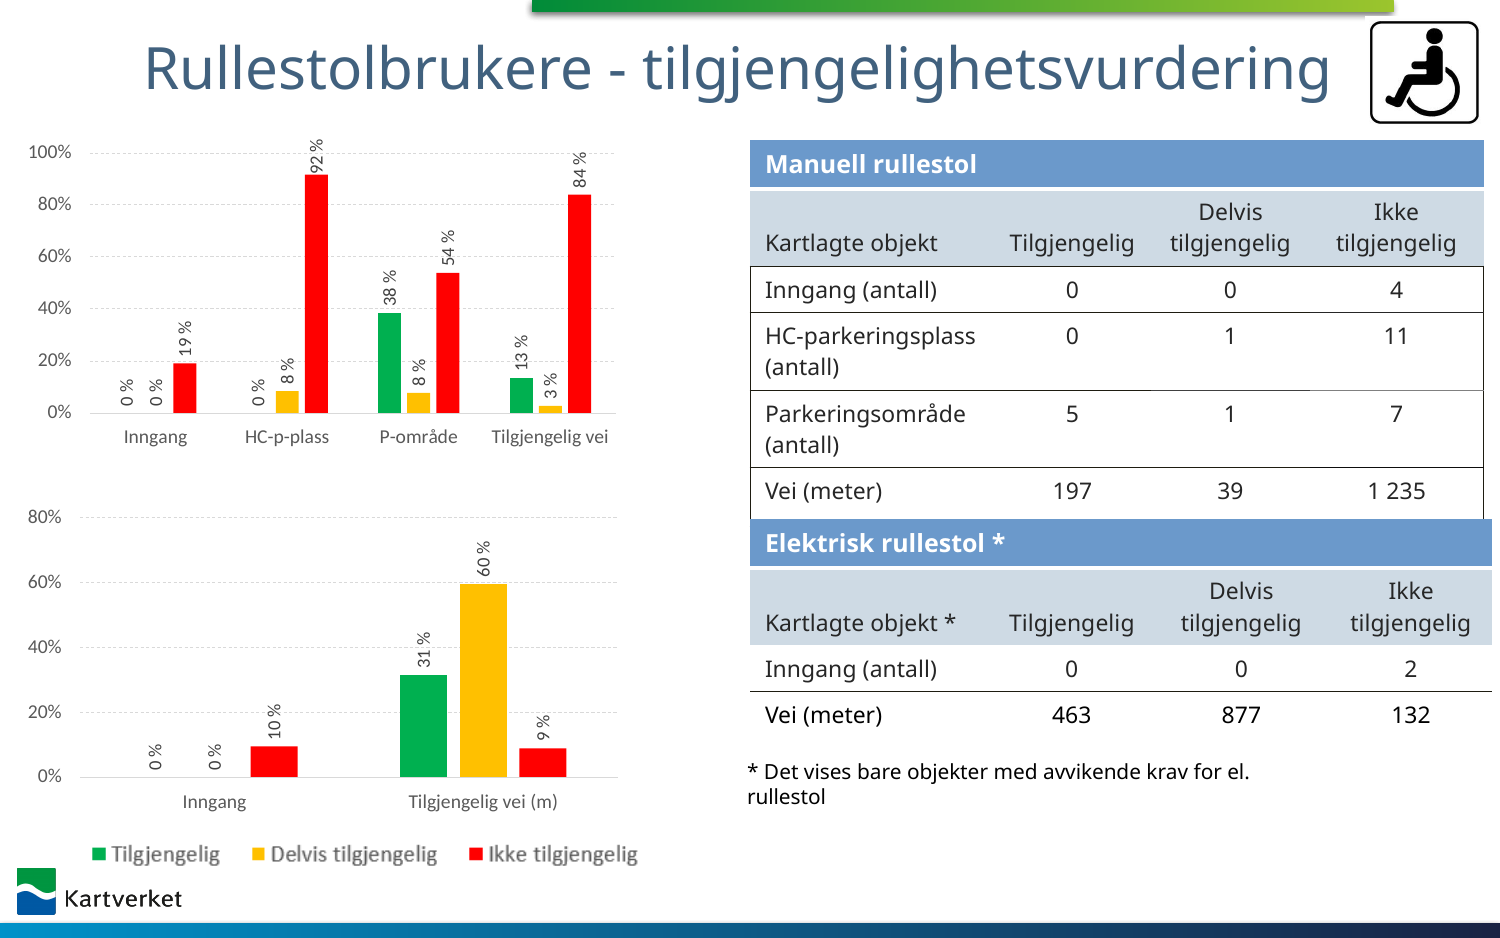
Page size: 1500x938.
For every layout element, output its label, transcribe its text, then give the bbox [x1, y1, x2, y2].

table_cell Vei (meter) [751, 468, 994, 519]
table_cell 197 [994, 468, 1151, 519]
table_cell 2 [1330, 645, 1492, 691]
table_cell 877 [1153, 692, 1330, 738]
table_cell 39 [1151, 468, 1310, 519]
picture [20, 499, 630, 822]
table_cell 1 [1151, 391, 1310, 467]
picture [20, 135, 629, 457]
picture [86, 838, 643, 870]
table_cell 5 [994, 391, 1151, 467]
table_cell 463 [991, 692, 1153, 738]
text_box Rullestolbrukere - tilgjengelighetsvurdering [39, 12, 1348, 109]
table_cell 0 [1151, 267, 1310, 312]
table_cell Parkeringsområde (antall) [751, 391, 994, 467]
table_cell 0 [1153, 645, 1330, 691]
table_cell 0 [994, 267, 1151, 312]
table_cell Delvis tilgjengelig [1151, 191, 1310, 266]
table_cell 1 235 [1310, 468, 1483, 519]
table_cell Tilgjengelig [991, 570, 1153, 645]
table_cell Delvis tilgjengelig [1153, 570, 1330, 645]
table_cell Kartlagte objekt * [750, 570, 991, 645]
table_cell 11 [1310, 313, 1483, 390]
table_cell Inngang (antall) [750, 645, 991, 691]
table_cell 132 [1330, 692, 1492, 738]
table_cell 4 [1310, 267, 1483, 312]
text_box * Det vises bare objekter med avvikende krav for el. rullestol [732, 751, 1317, 816]
table_cell HC-parkeringsplass (antall) [751, 313, 994, 390]
table_cell Kartlagte objekt [750, 191, 994, 266]
table_header Manuell rullestol [750, 140, 1484, 187]
table_cell Vei (meter) [750, 692, 991, 738]
table_cell Inngang (antall) [751, 267, 994, 312]
table_cell 0 [991, 645, 1153, 691]
table_cell Tilgjengelig [994, 191, 1151, 266]
table_cell 1 [1151, 313, 1310, 390]
picture [1365, 16, 1484, 129]
table_cell 7 [1310, 391, 1483, 467]
table_cell Ikke tilgjengelig [1330, 570, 1492, 645]
table_cell Ikke tilgjengelig [1310, 191, 1484, 266]
table_header Elektrisk rullestol * [750, 519, 1492, 566]
table_cell 0 [994, 313, 1151, 390]
